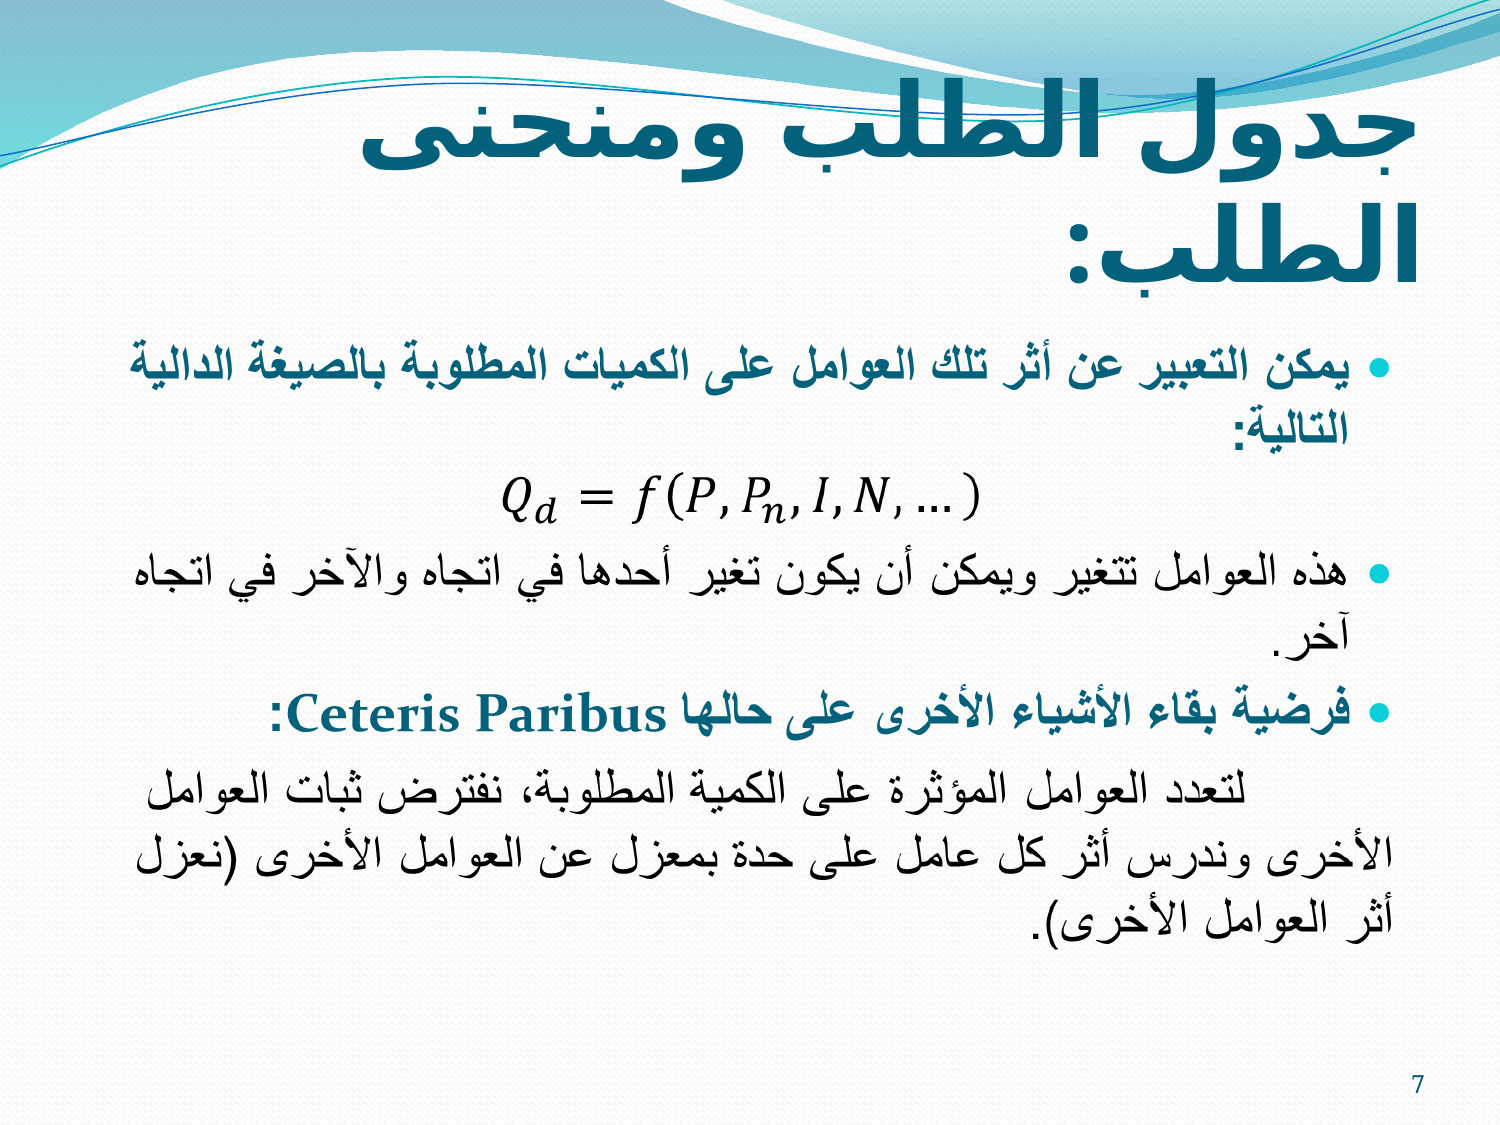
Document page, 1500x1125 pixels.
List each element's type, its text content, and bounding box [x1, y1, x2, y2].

title جدول الطلب ومنحنى الطلب: [75, 115, 1425, 303]
list [75, 317, 1425, 1038]
slide_number 7 [1299, 1042, 1425, 1103]
